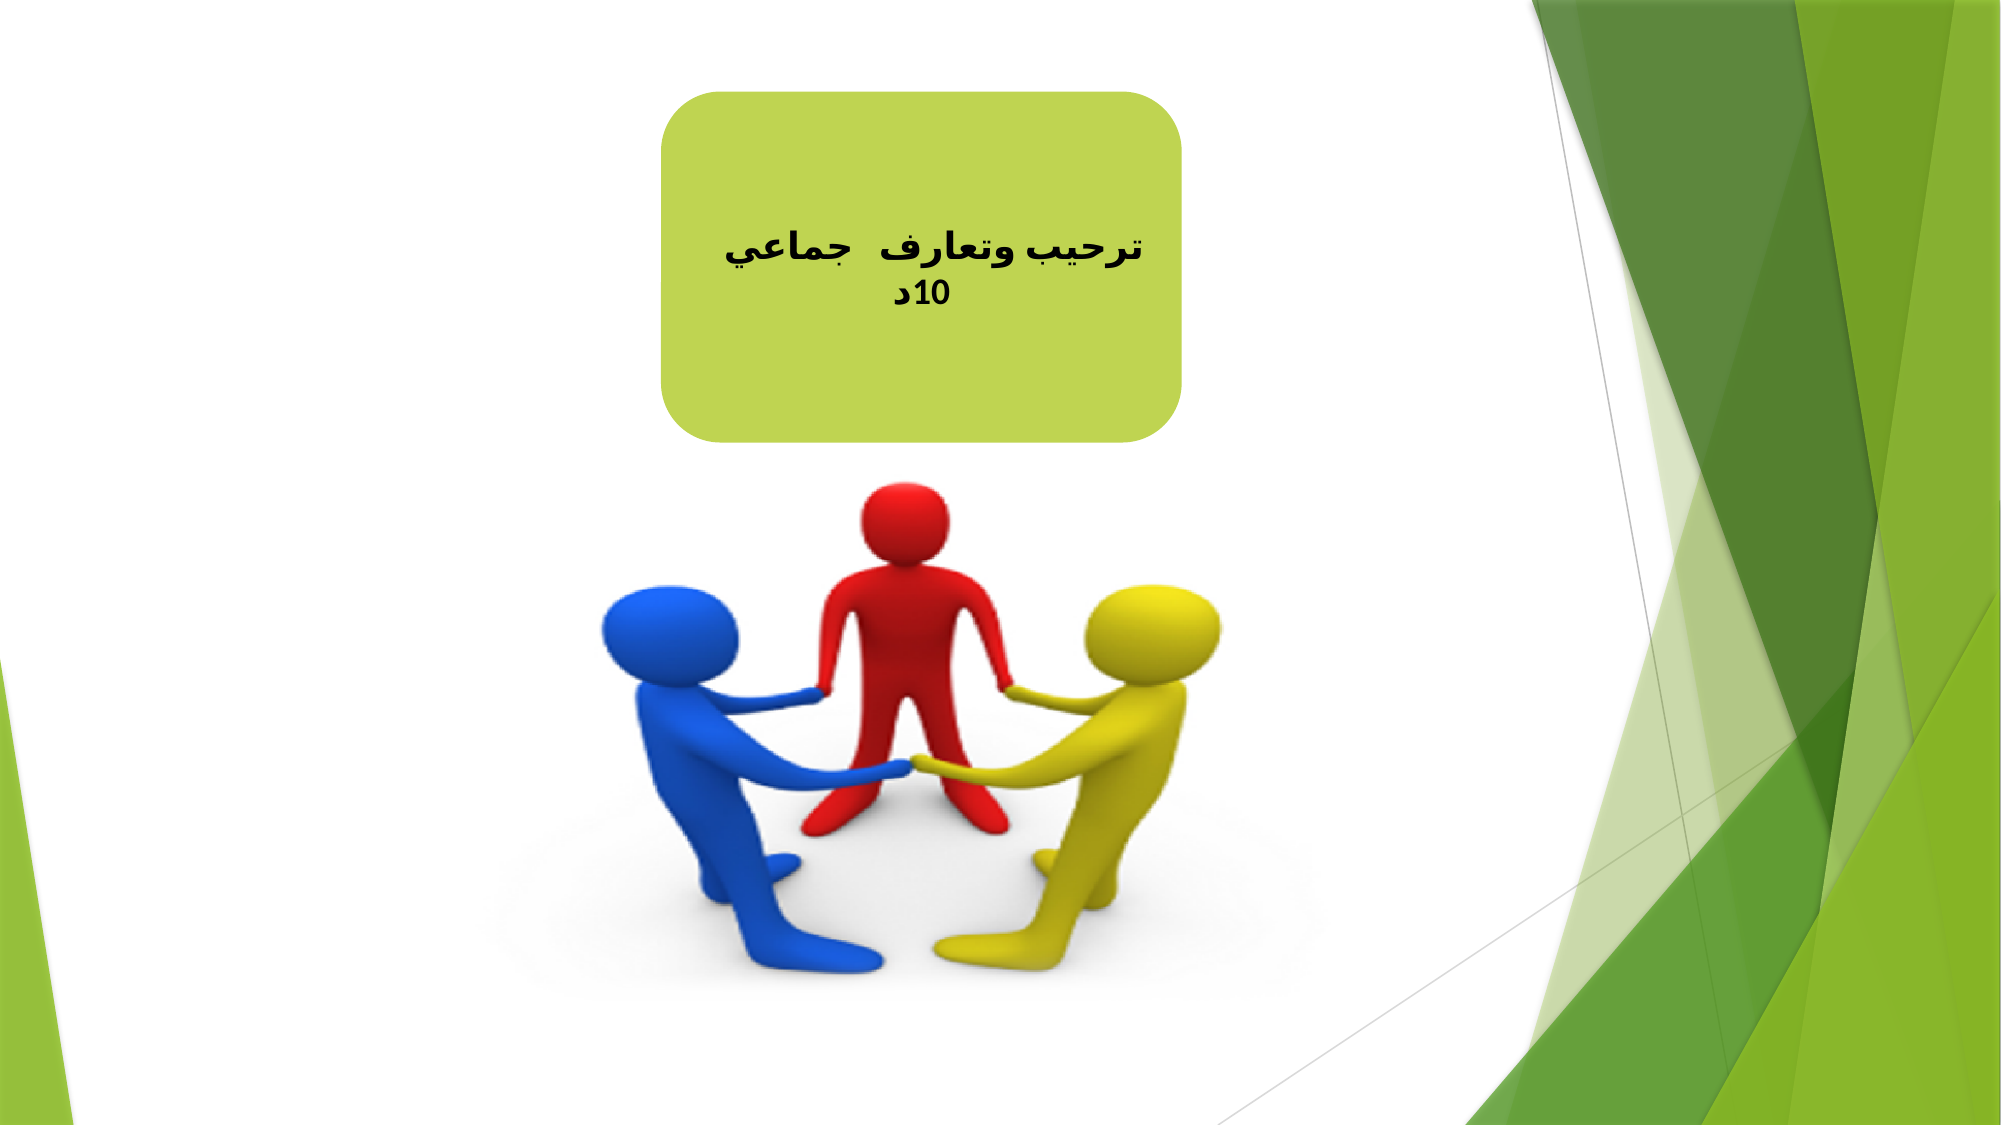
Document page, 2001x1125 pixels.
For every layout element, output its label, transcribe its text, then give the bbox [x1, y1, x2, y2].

picture [428, 461, 1414, 1004]
text_box ترحيب وتعارف جماعي 10د [660, 91, 1182, 443]
